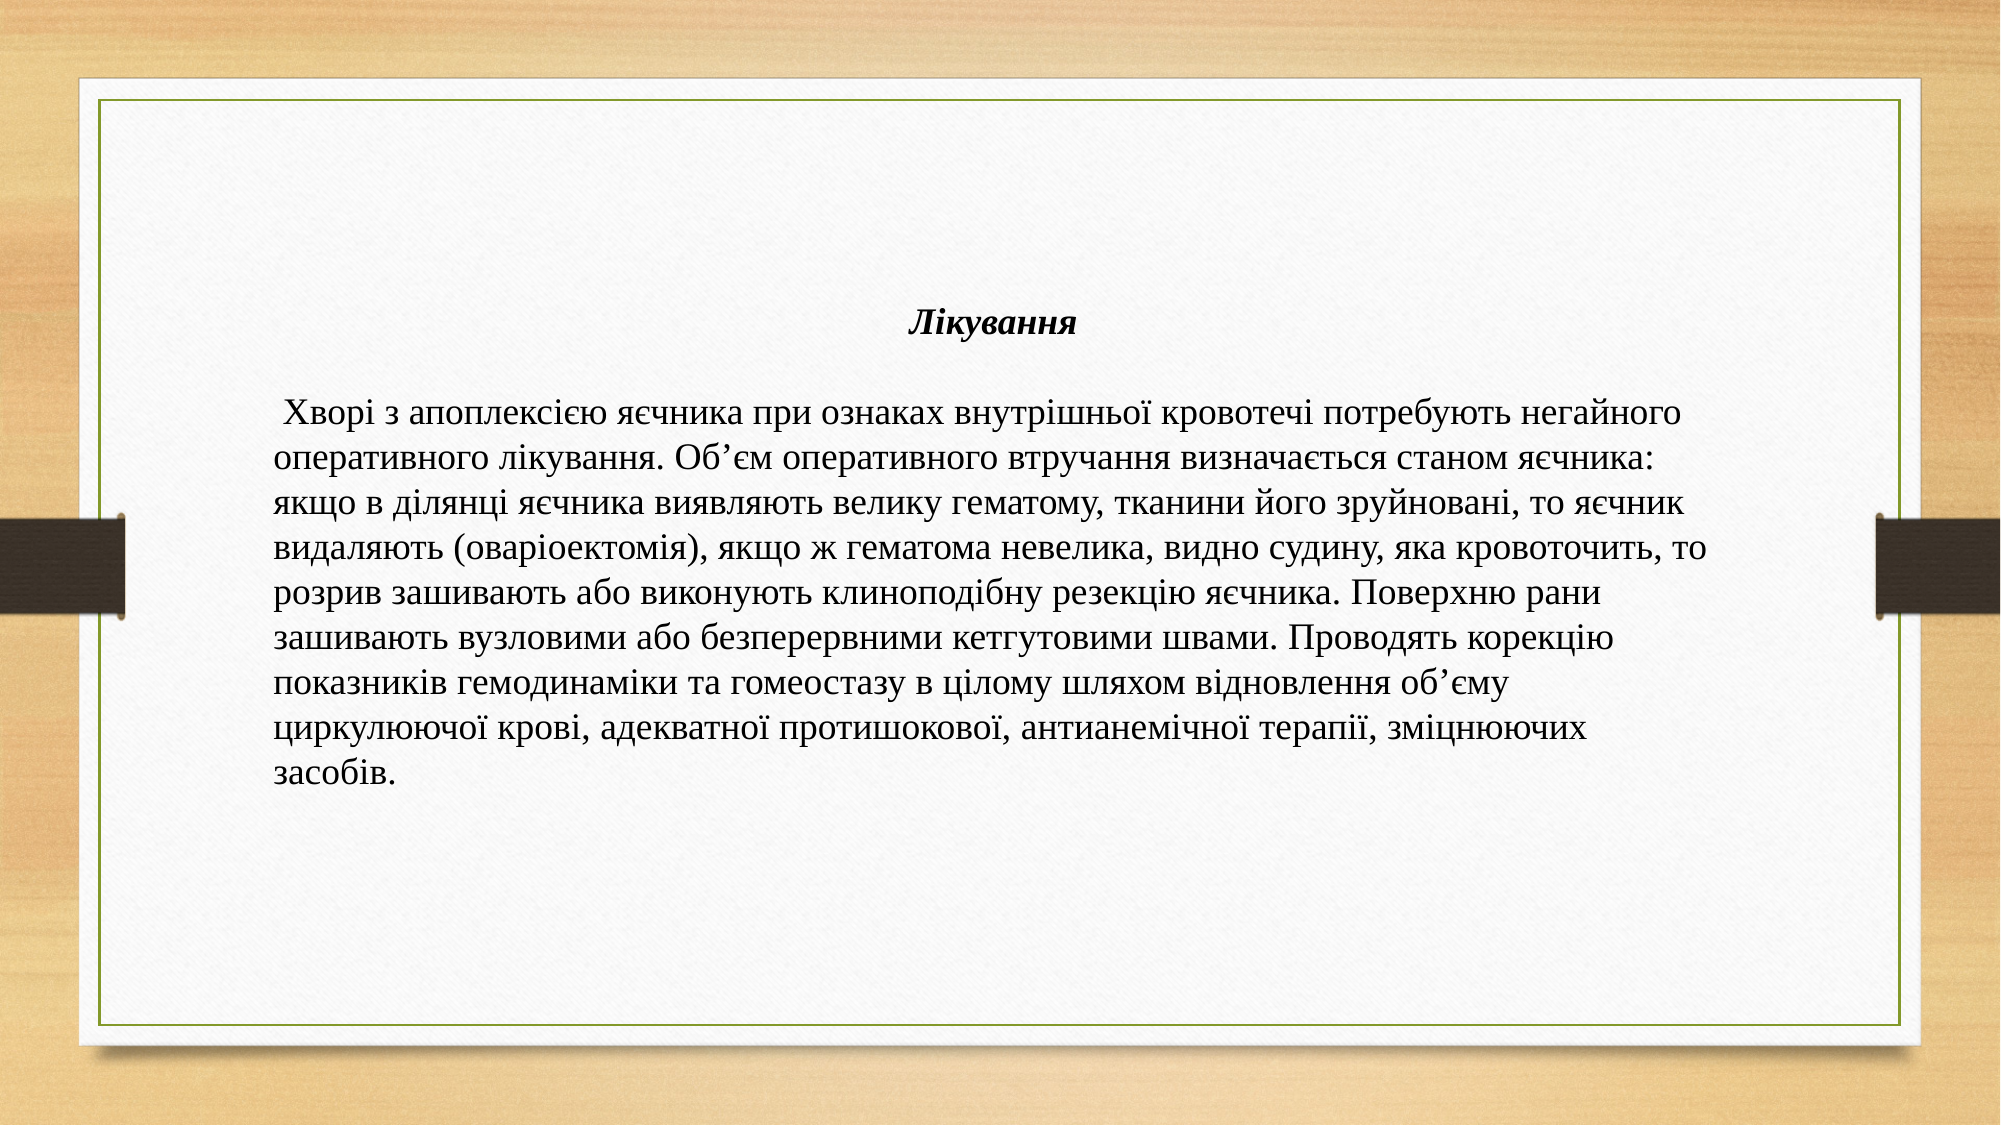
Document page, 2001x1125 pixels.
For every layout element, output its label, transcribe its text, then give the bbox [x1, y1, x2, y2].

text_box Лікування Хворі з апоплексією яєчника при ознаках внутрішньої кровотечі потребують негайного оперативного лікування. Об’єм оперативного втручання визначається станом яєчника: якщо в ділянці яєчника виявляють велику гематому, тканини його зруйновані, то яєчник видаляють (оваріоектомія), якщо ж гематома невелика, видно судину, яка кровоточить, то розрив зашивають або виконують клиноподібну резекцію яєчника. Поверхню рани зашивають вузловими або безперервними кетгутовими швами. Проводять корекцію показників гемодинаміки та гомеостазу в цілому шляхом відновлення об’єму циркулюючої крові, адекватної протишокової, антианемічної терапії, зміцнюючих засобів. [258, 289, 1729, 800]
picture [0, 0, 2001, 1125]
